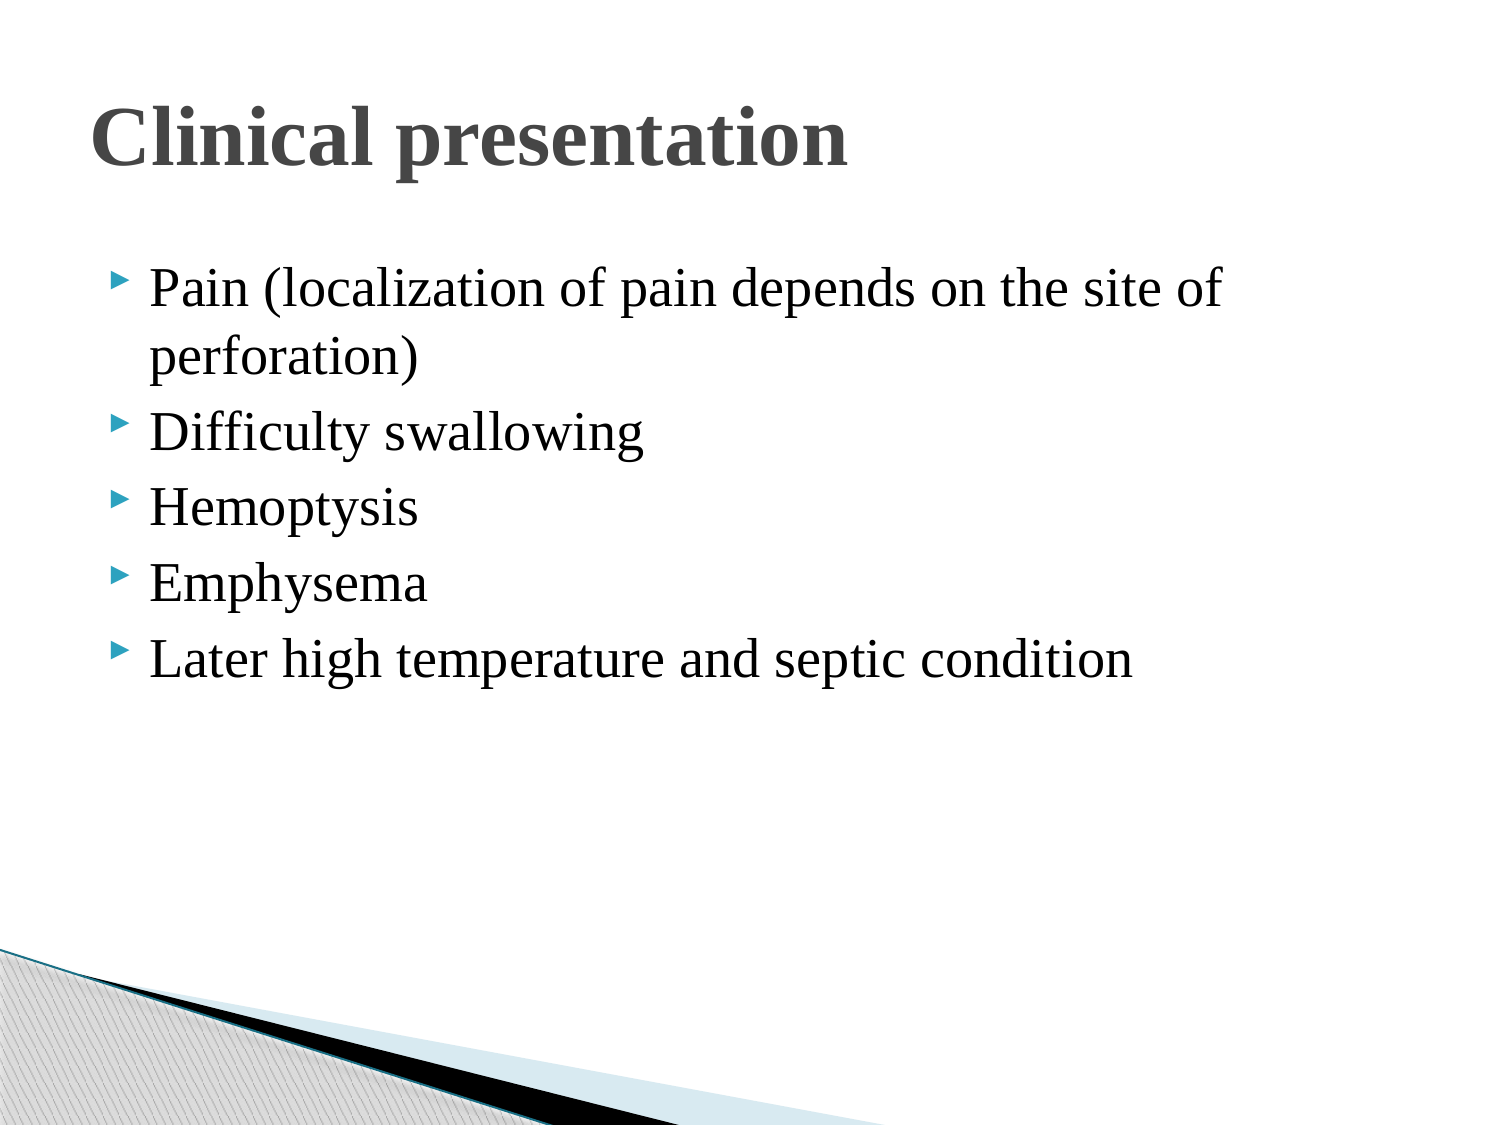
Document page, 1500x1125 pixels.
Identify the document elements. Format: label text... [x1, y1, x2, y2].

title Clinical presentation [75, 37, 1425, 225]
list Pain (localization of pain depends on the site of perforation) Difficulty swallowing Hemoptysis Emphysema Later high temperature and septic condition [75, 243, 1425, 986]
